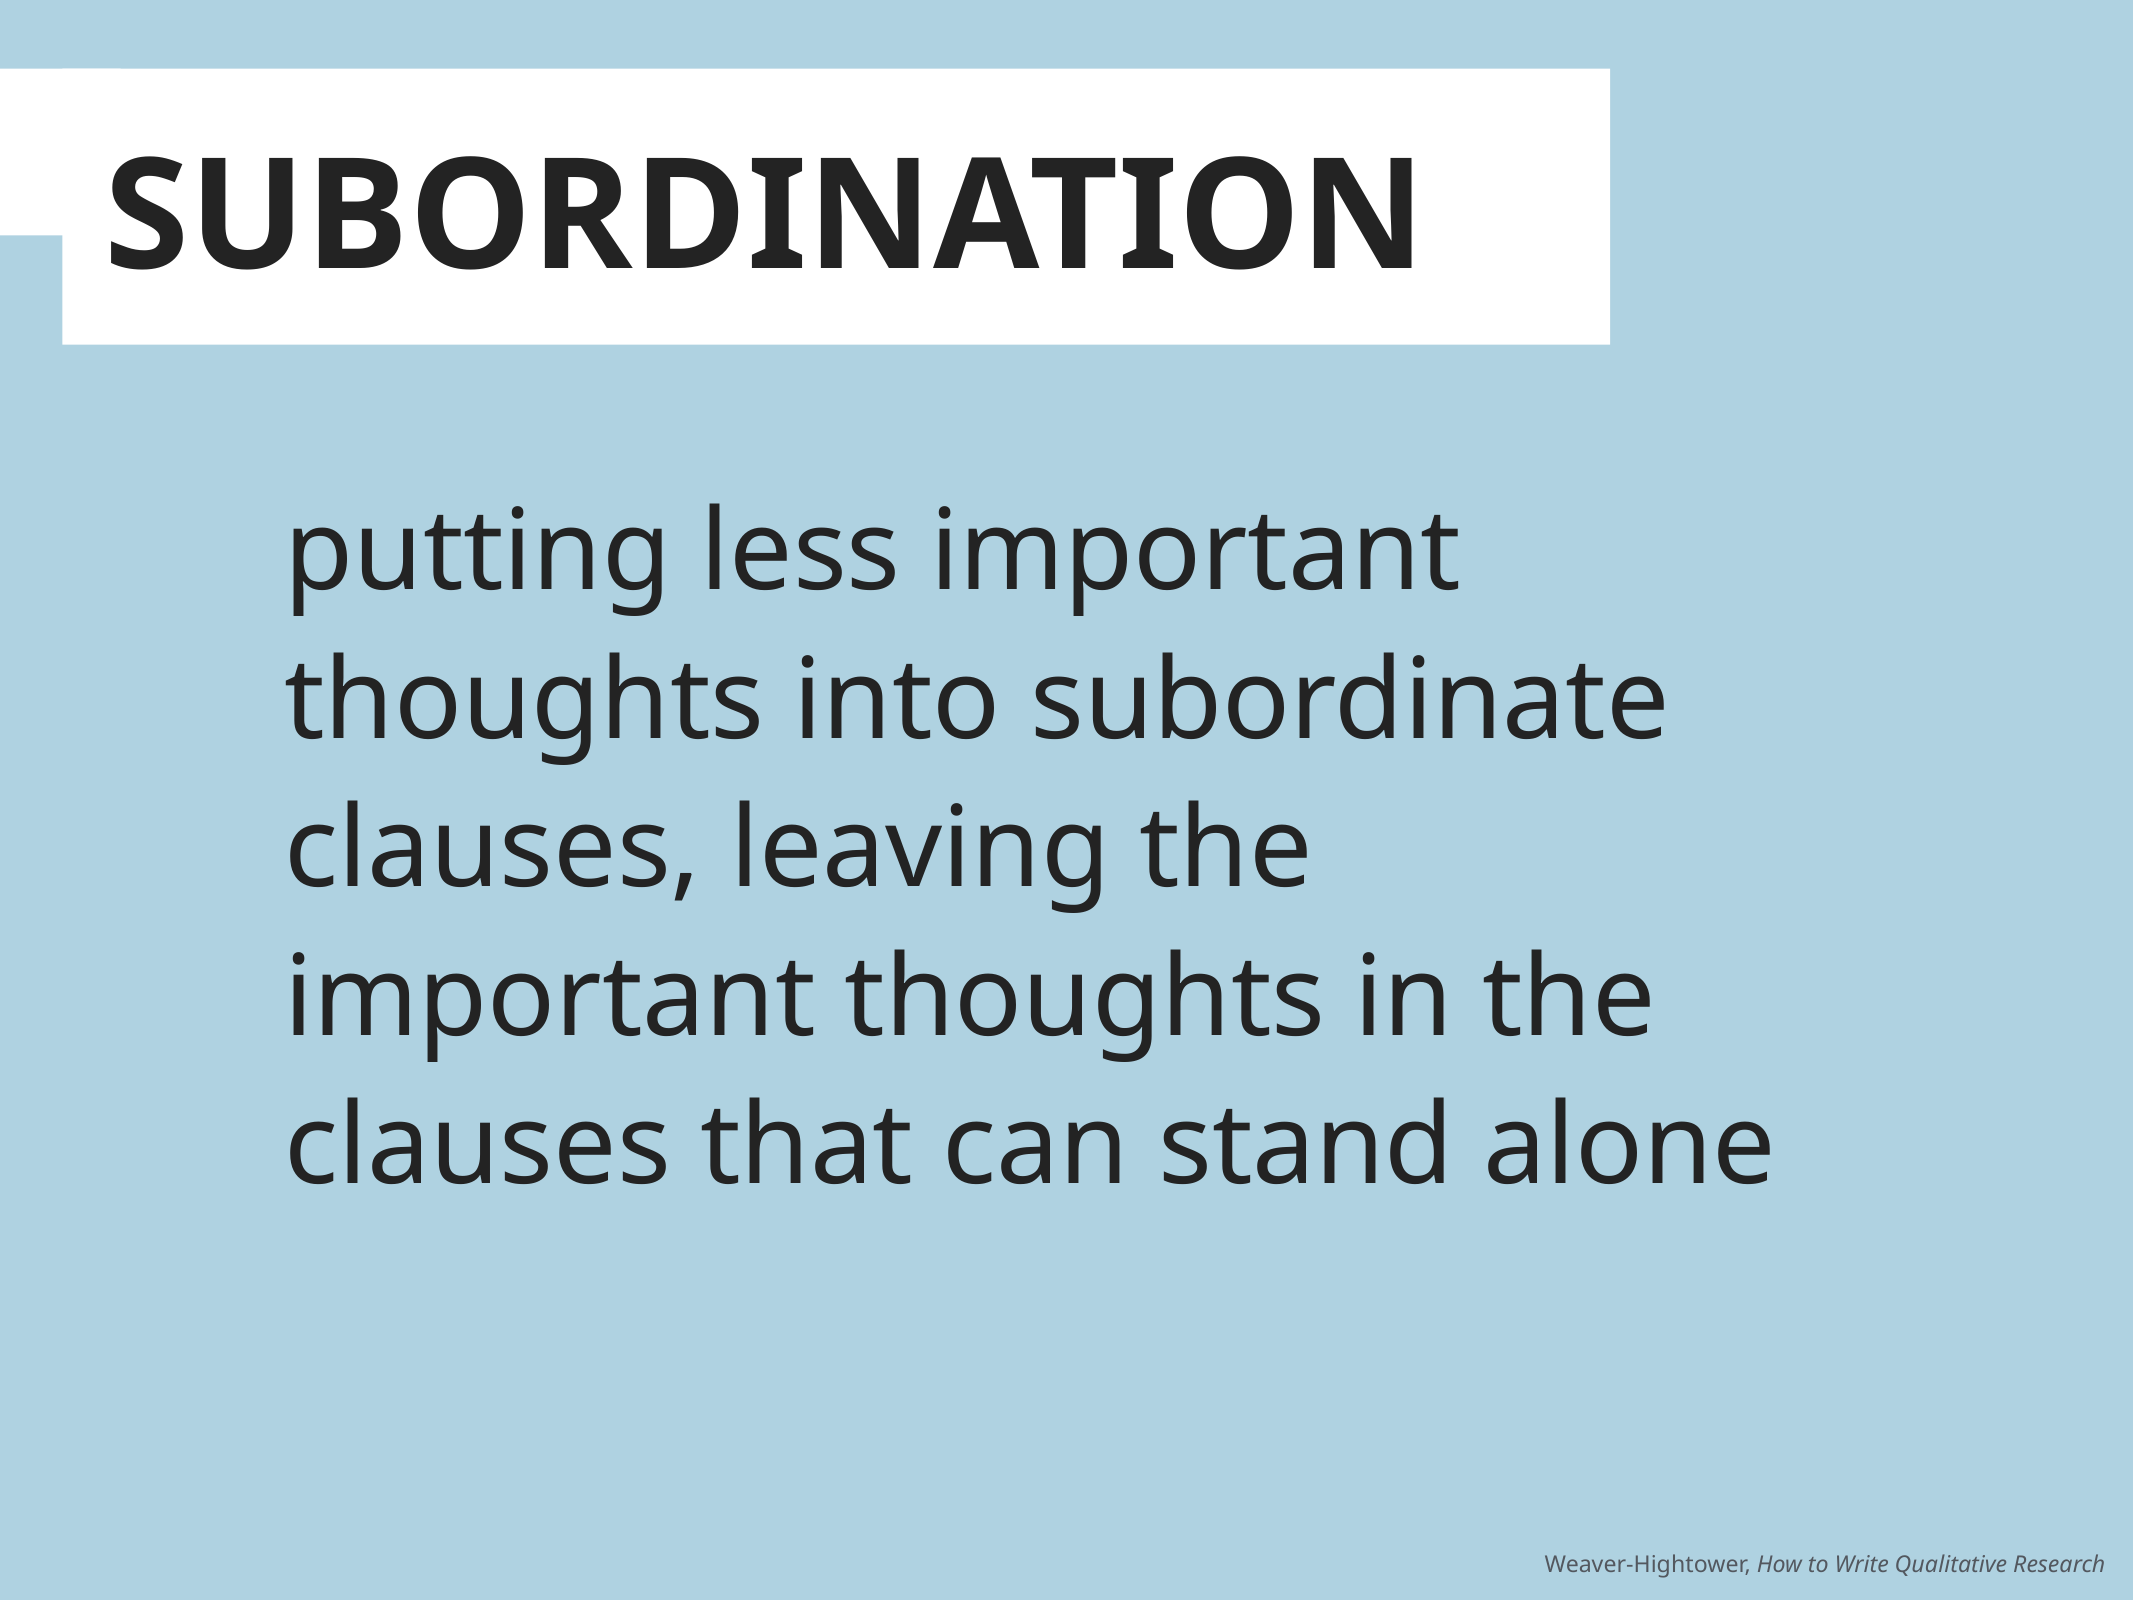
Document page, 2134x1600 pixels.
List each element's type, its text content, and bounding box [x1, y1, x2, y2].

title Subordination [61, 68, 1611, 346]
list putting less important thoughts into subordinate clauses, leaving the important thoughts in the clauses that can stand alone [282, 462, 1851, 1372]
